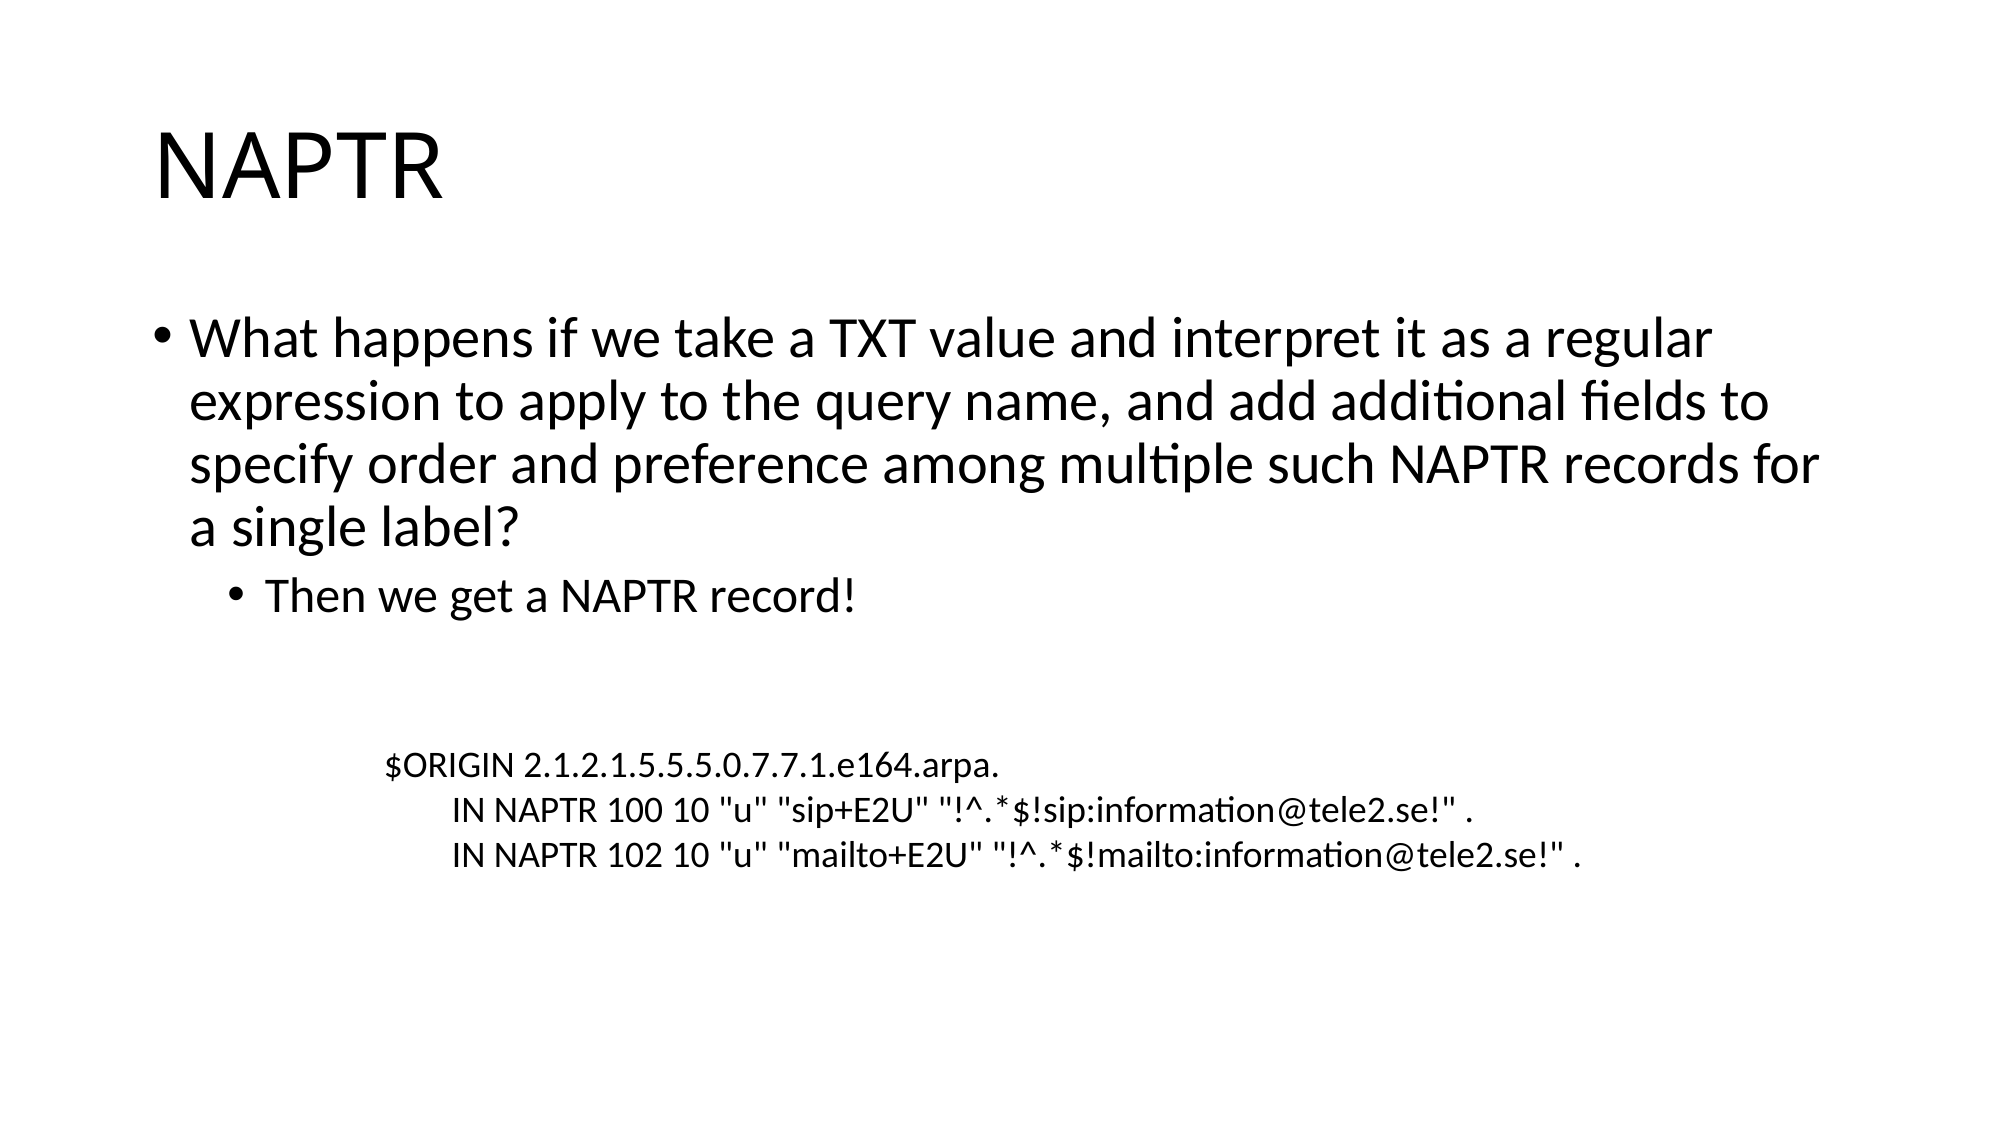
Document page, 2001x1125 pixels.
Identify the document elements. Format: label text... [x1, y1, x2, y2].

title NAPTR [137, 59, 1863, 278]
list What happens if we take a TXT value and interpret it as a regular expression to apply to the query name, and add additional fields to specify order and preference among multiple such NAPTR records for a single label? Then we get a NAPTR record! [137, 299, 1863, 1014]
text_box $ORIGIN 2.1.2.1.5.5.5.0.7.7.1.e164.arpa. IN NAPTR 100 10 "u" "sip+E2U" "!^.*$!sip:information@tele2.se!" . IN NAPTR 102 10 "u" "mailto+E2U" "!^.*$!mailto:information@tele2.se!" . [369, 732, 1607, 928]
